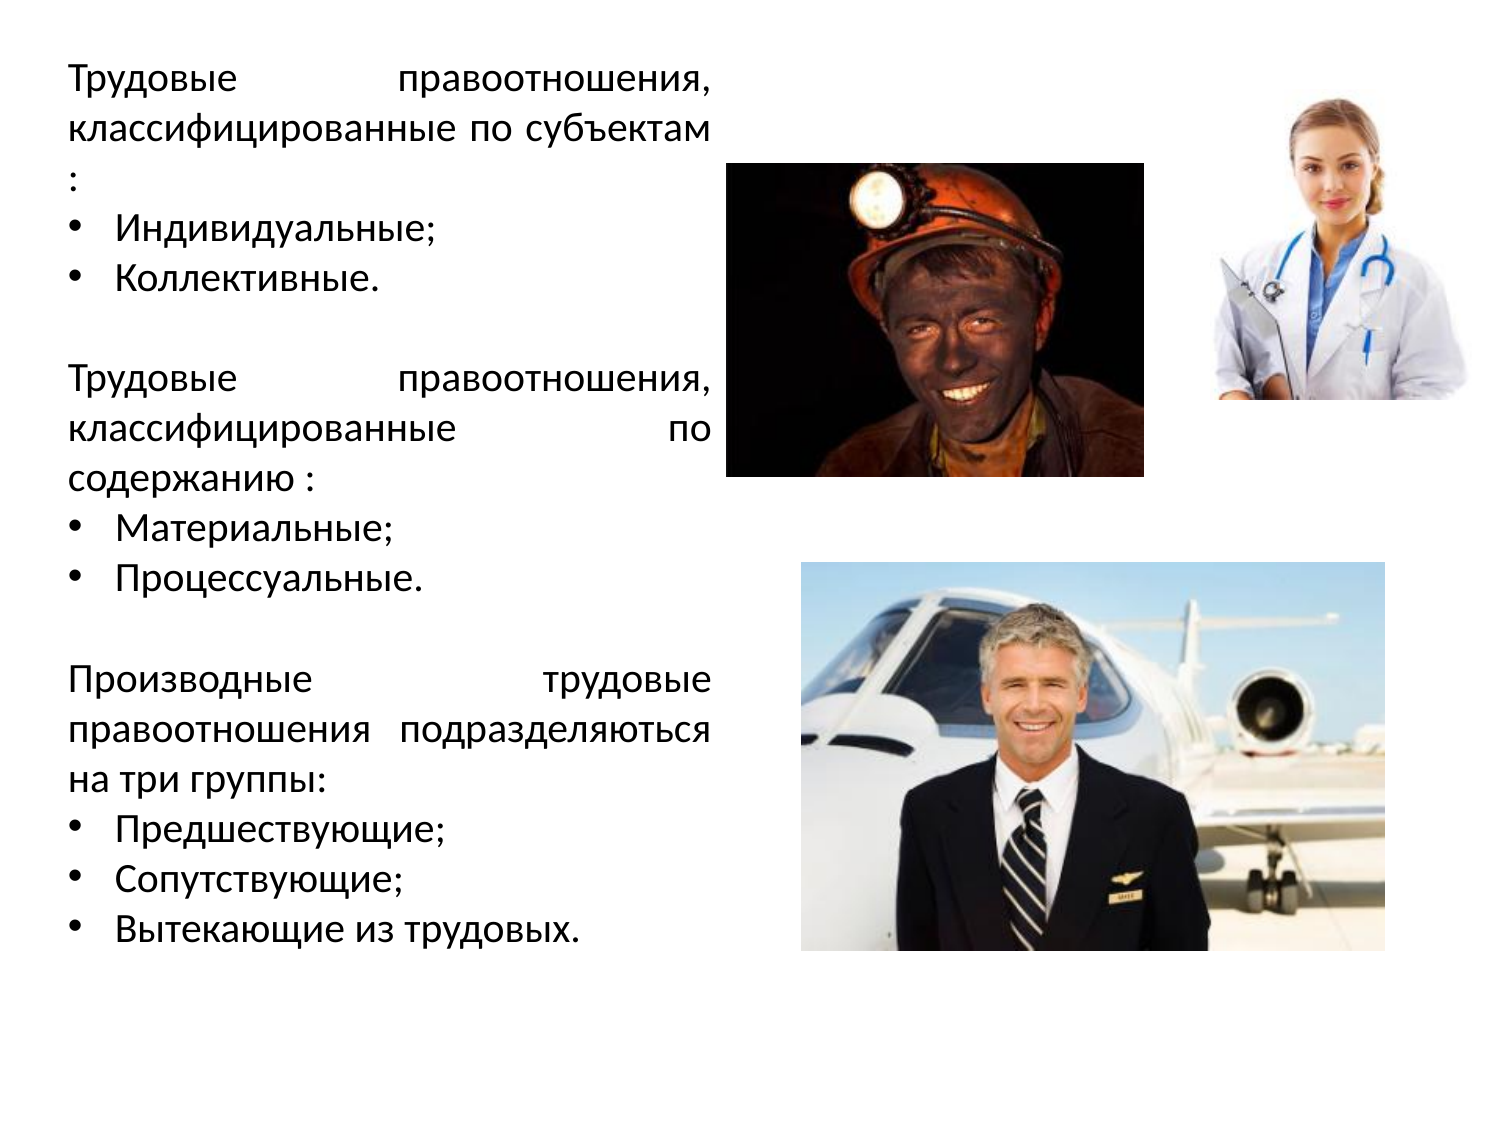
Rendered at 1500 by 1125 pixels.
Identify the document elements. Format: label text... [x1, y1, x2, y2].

picture [1210, 89, 1476, 400]
picture [800, 562, 1385, 952]
text_box Трудовые правоотношения, классифицированные по субъектам : Индивидуальные; Коллективные. Трудовые правоотношения, классифицированные по содержанию : Материальные; Процессуальные. Производные трудовые правоотношения подразделяються на три группы: Предшествующие; Сопутствующие; Вытекающие из трудовых. [53, 42, 727, 958]
picture [726, 163, 1144, 478]
